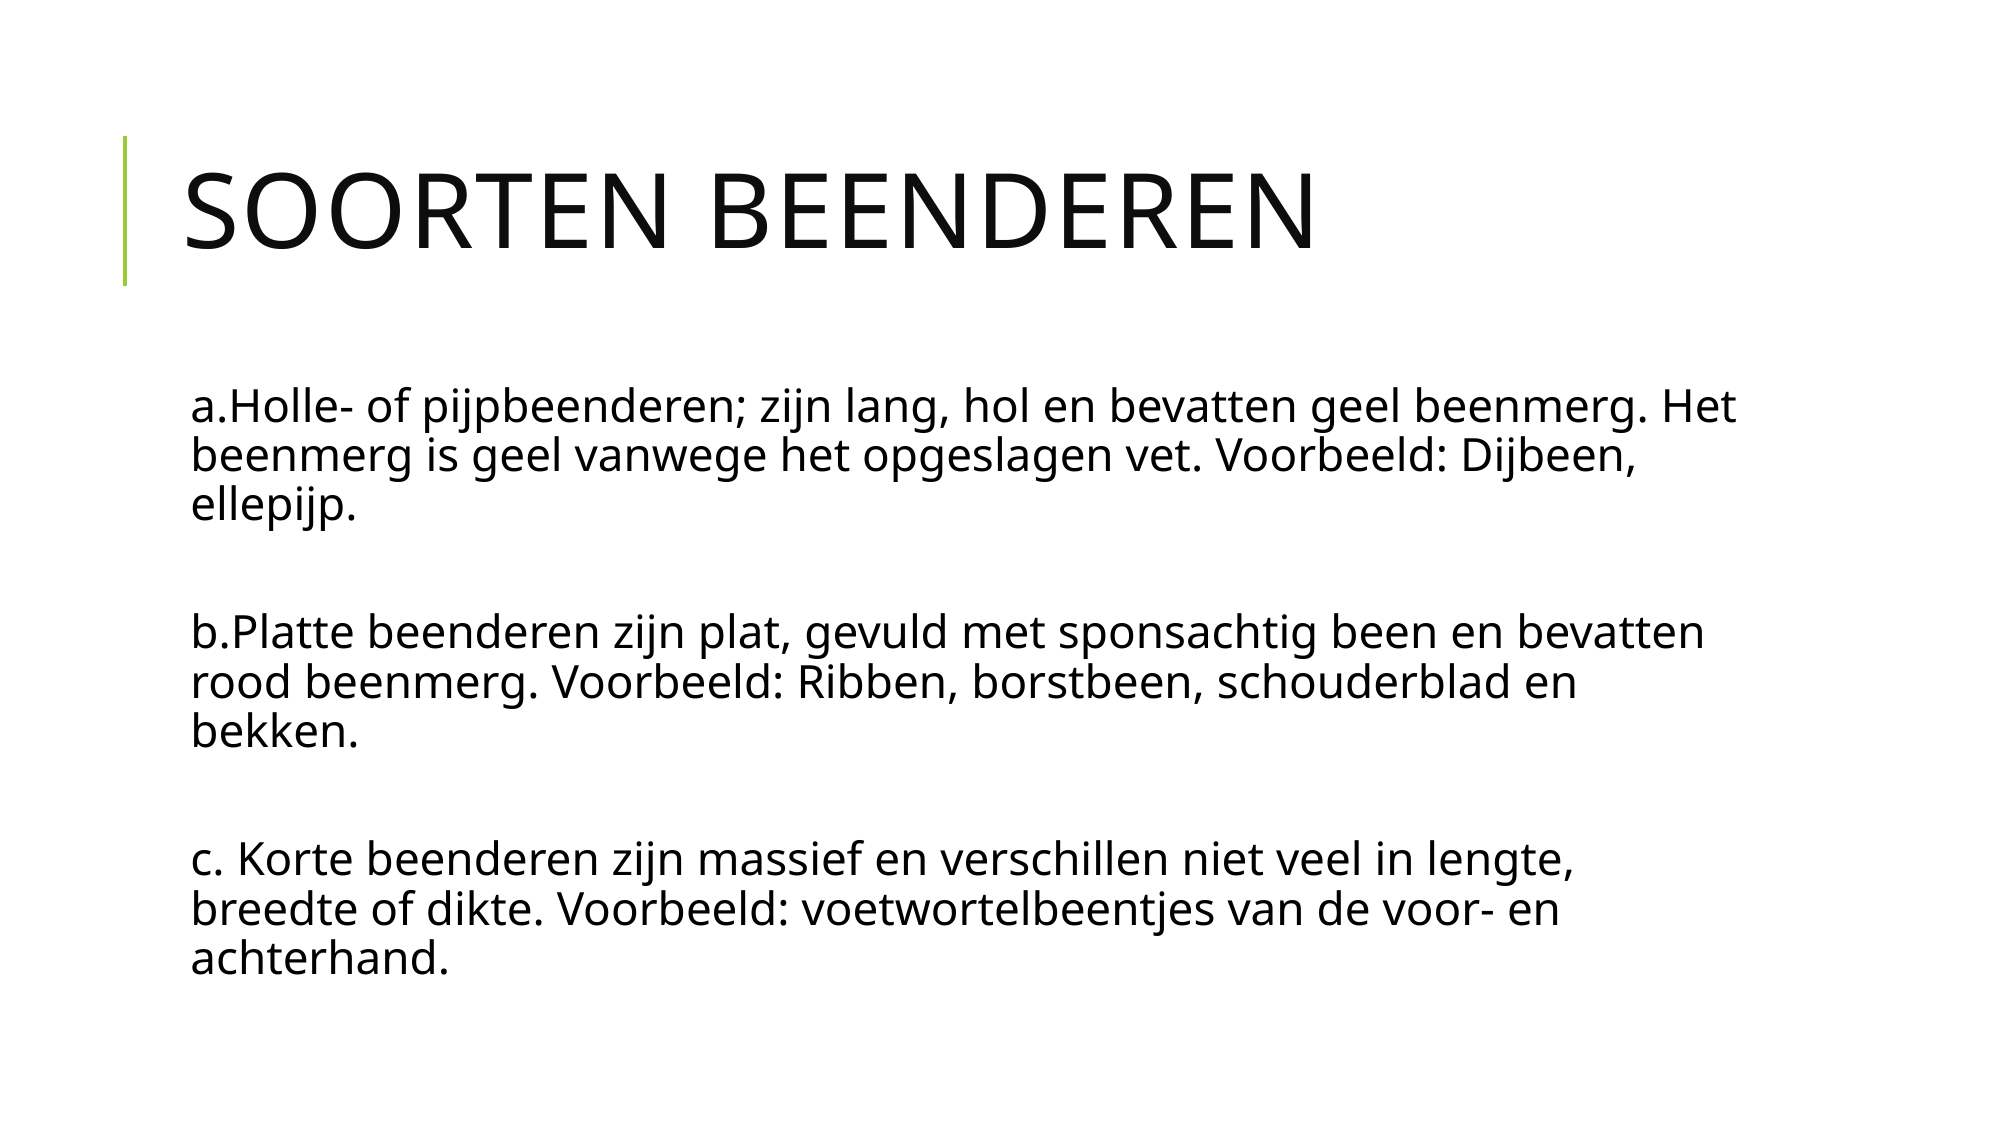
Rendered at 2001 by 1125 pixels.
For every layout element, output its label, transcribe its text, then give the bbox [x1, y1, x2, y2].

list a.Holle- of pijpbeenderen; zijn lang, hol en bevatten geel beenmerg. Het beenmerg is geel vanwege het opgeslagen vet. Voorbeeld: Dijbeen, ellepijp. b.Platte beenderen zijn plat, gevuld met sponsachtig been en bevatten rood beenmerg. Voorbeeld: Ribben, borstbeen, schouderblad en bekken. c. Korte beenderen zijn massief en verschillen niet veel in lengte, breedte of dikte. Voorbeeld: voetwortelbeentjes van de voor- en achterhand. [168, 375, 1763, 1035]
title Soorten beenderen [168, 96, 1763, 342]
